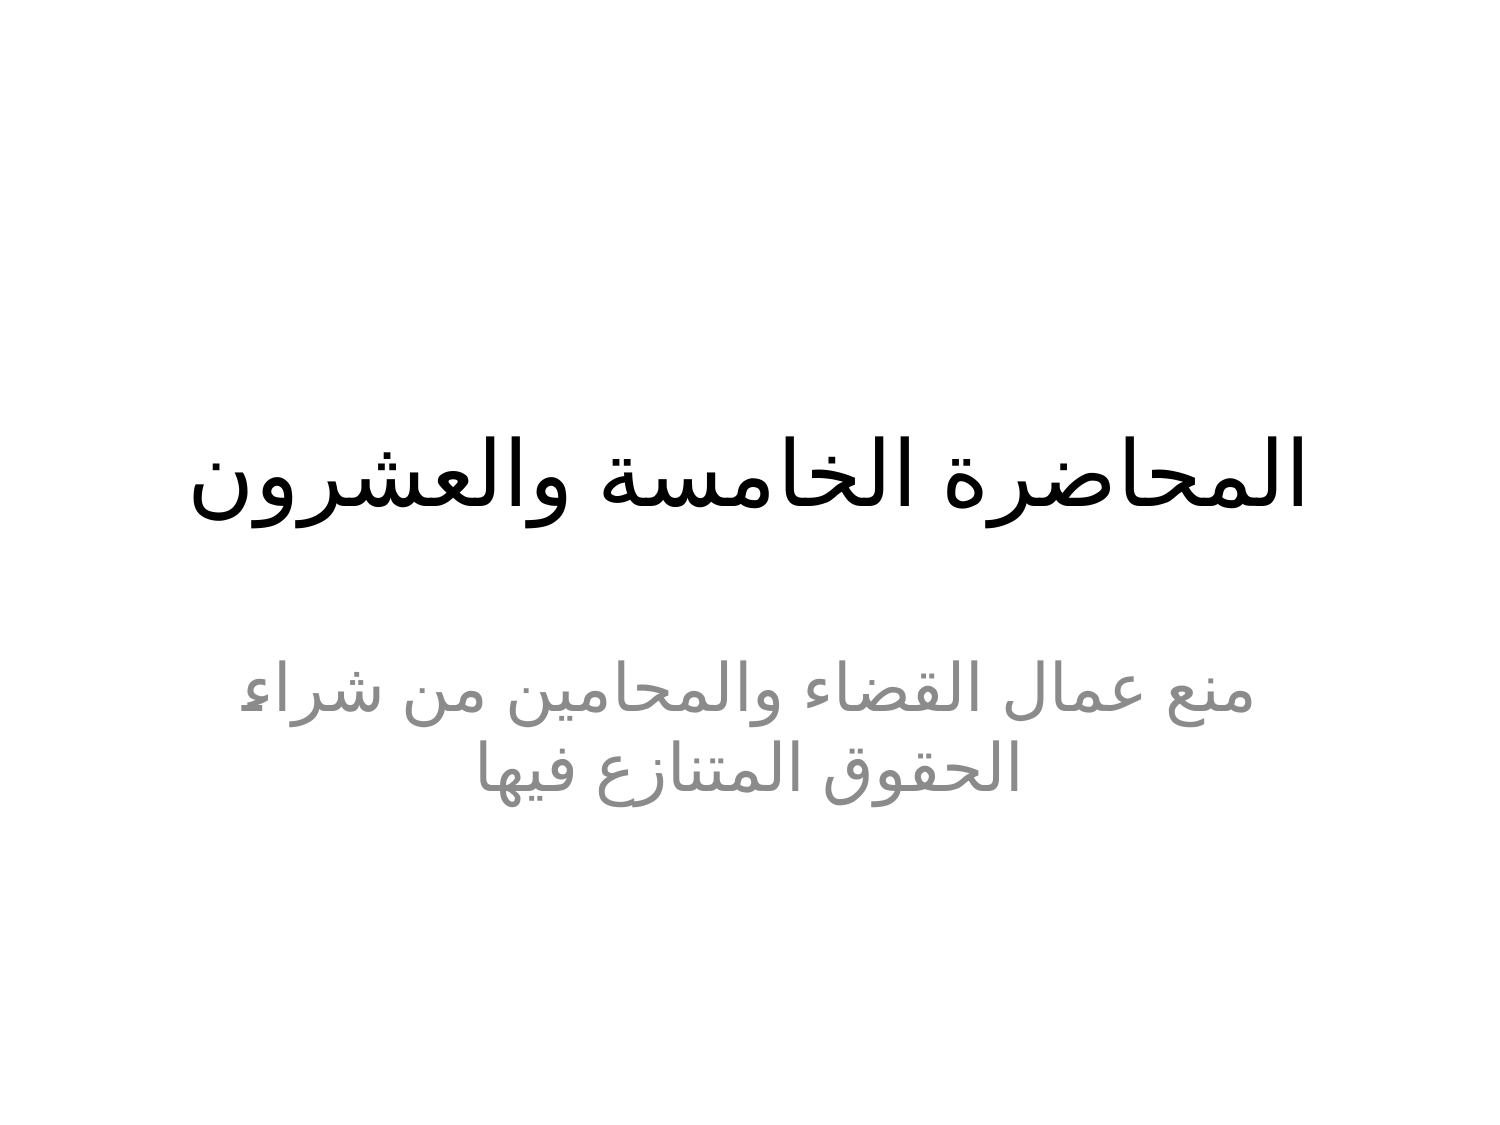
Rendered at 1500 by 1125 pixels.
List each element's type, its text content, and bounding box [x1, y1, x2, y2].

title المحاضرة الخامسة والعشرون [112, 349, 1388, 591]
subtitle منع عمال القضاء والمحامين من شراء الحقوق المتنازع فيها [225, 637, 1275, 925]
